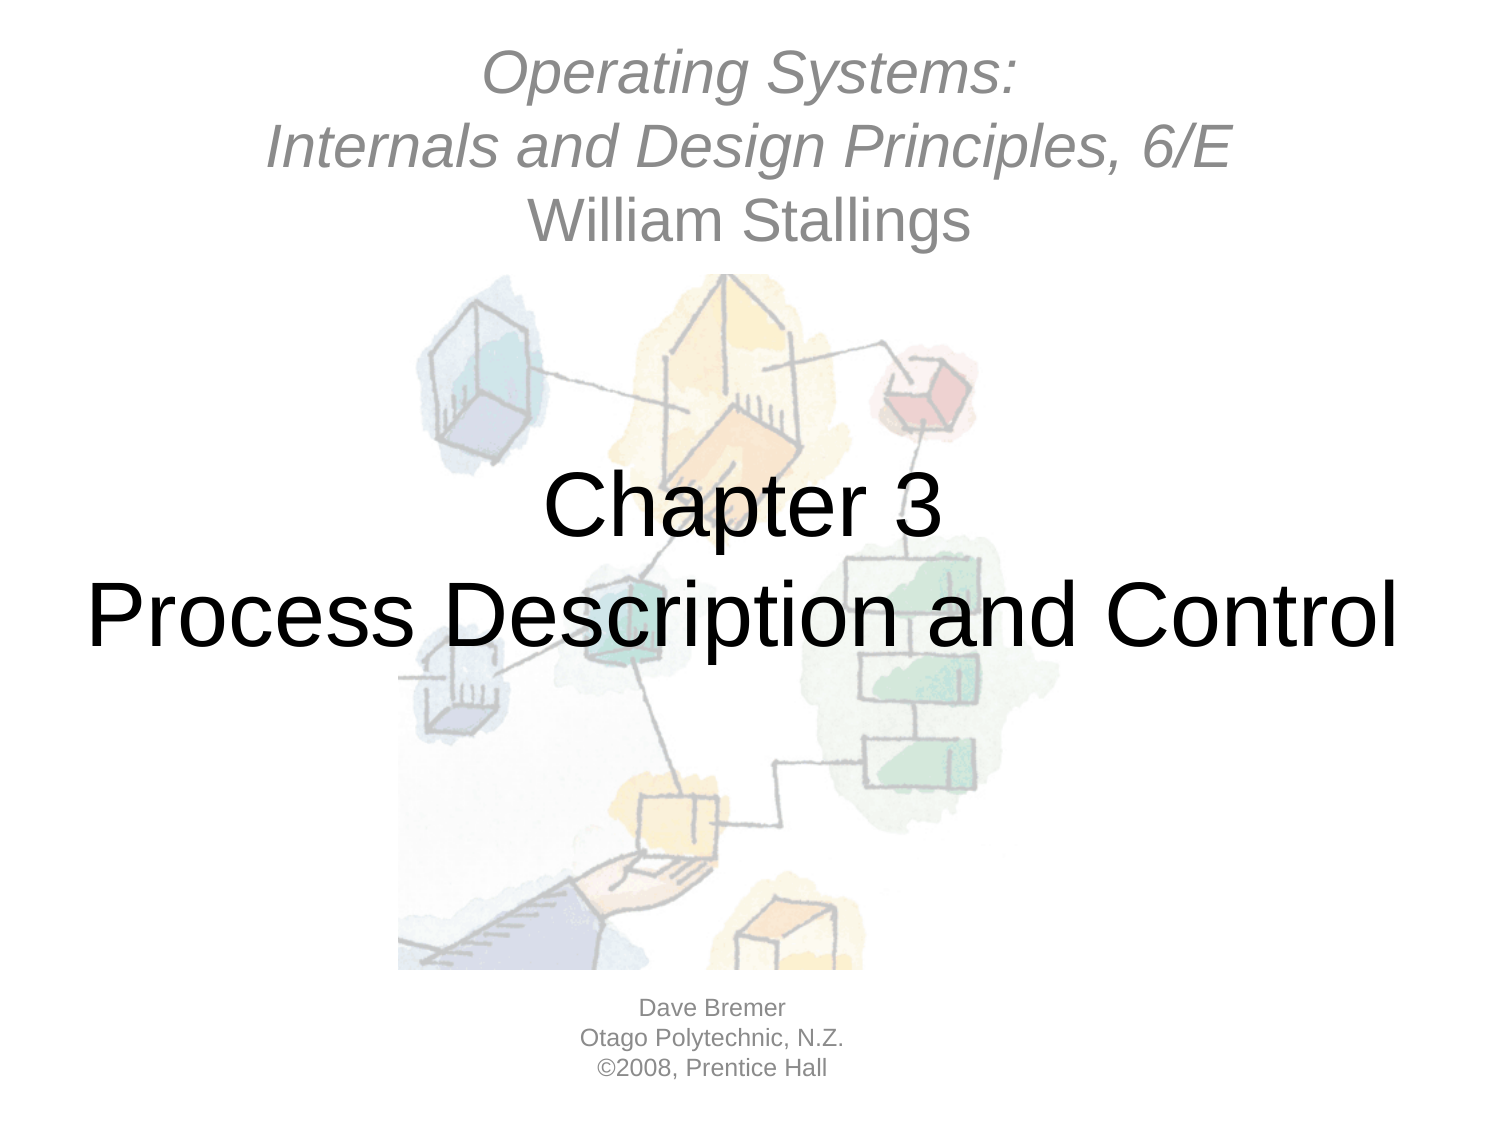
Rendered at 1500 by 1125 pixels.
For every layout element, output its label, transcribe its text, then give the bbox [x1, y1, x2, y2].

title Chapter 3 Process Description and Control [1066, 433, 1451, 676]
subtitle Operating Systems: Internals and Design Principles, 6/E William Stallings [224, 24, 1276, 313]
title Chapter 3 Process Description and Control [37, 433, 393, 676]
footer Dave Bremer Otago Polytechnic, N.Z. ©2008, Prentice Hall [437, 999, 988, 1103]
picture [398, 274, 1063, 970]
